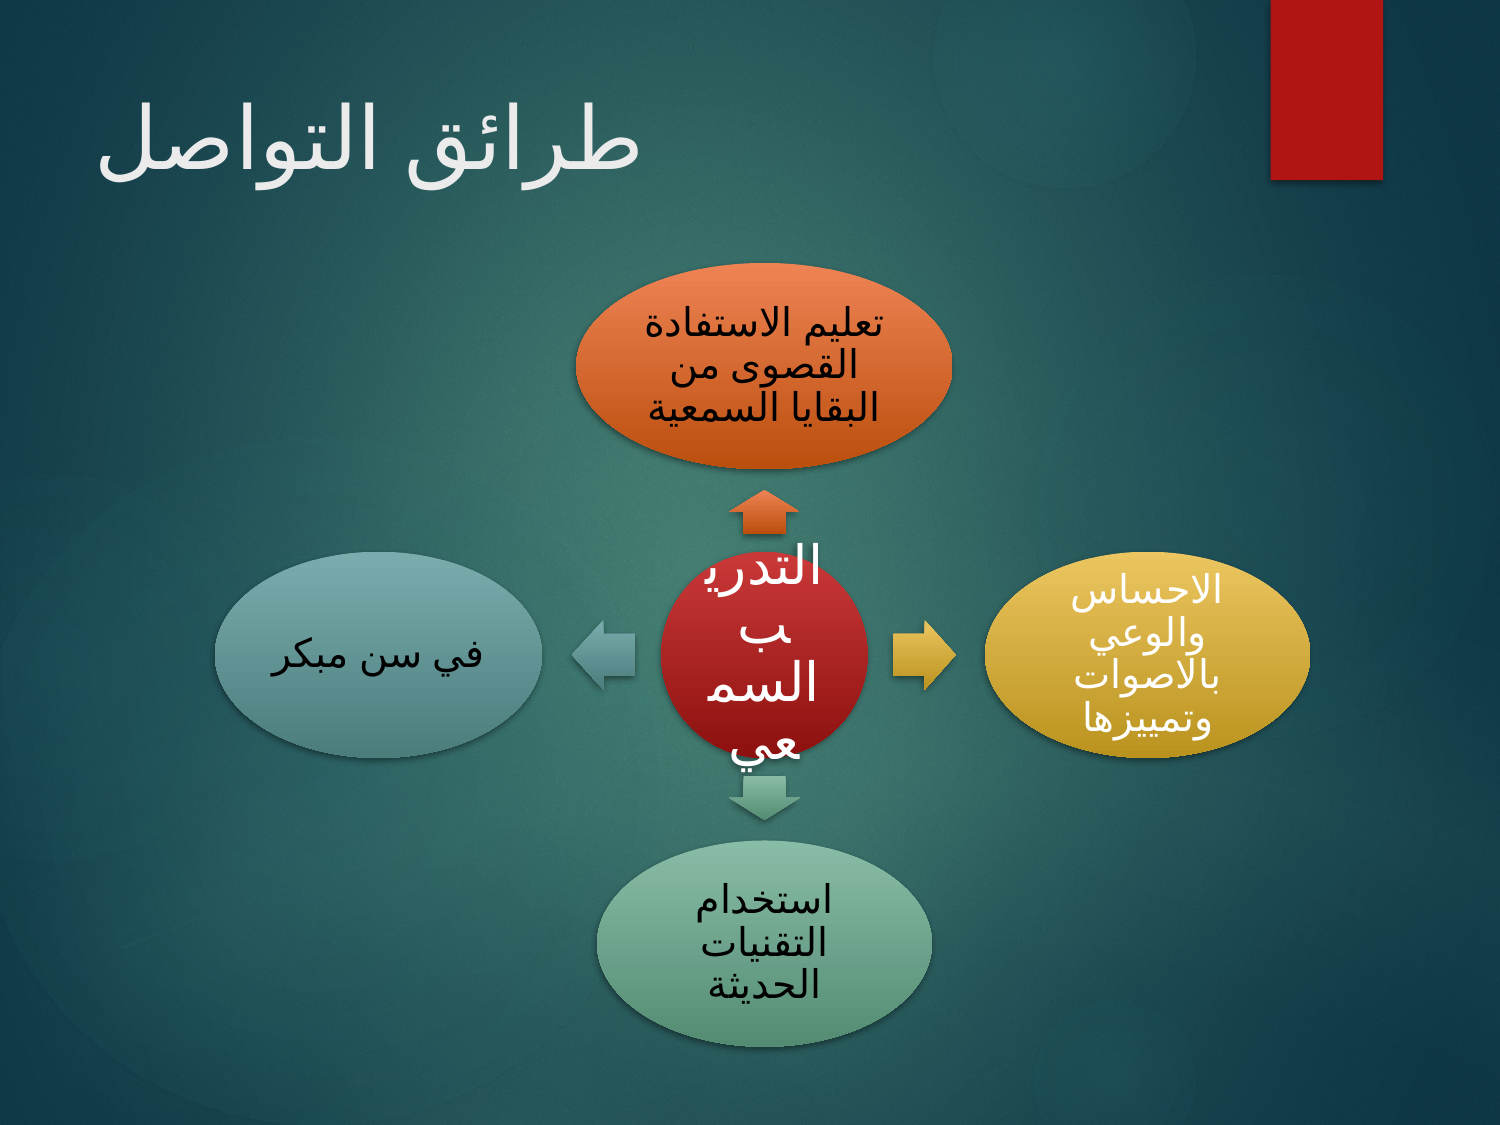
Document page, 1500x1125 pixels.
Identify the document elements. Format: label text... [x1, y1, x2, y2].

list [74, 262, 1454, 1048]
title طرائق التواصل [79, 74, 1237, 260]
